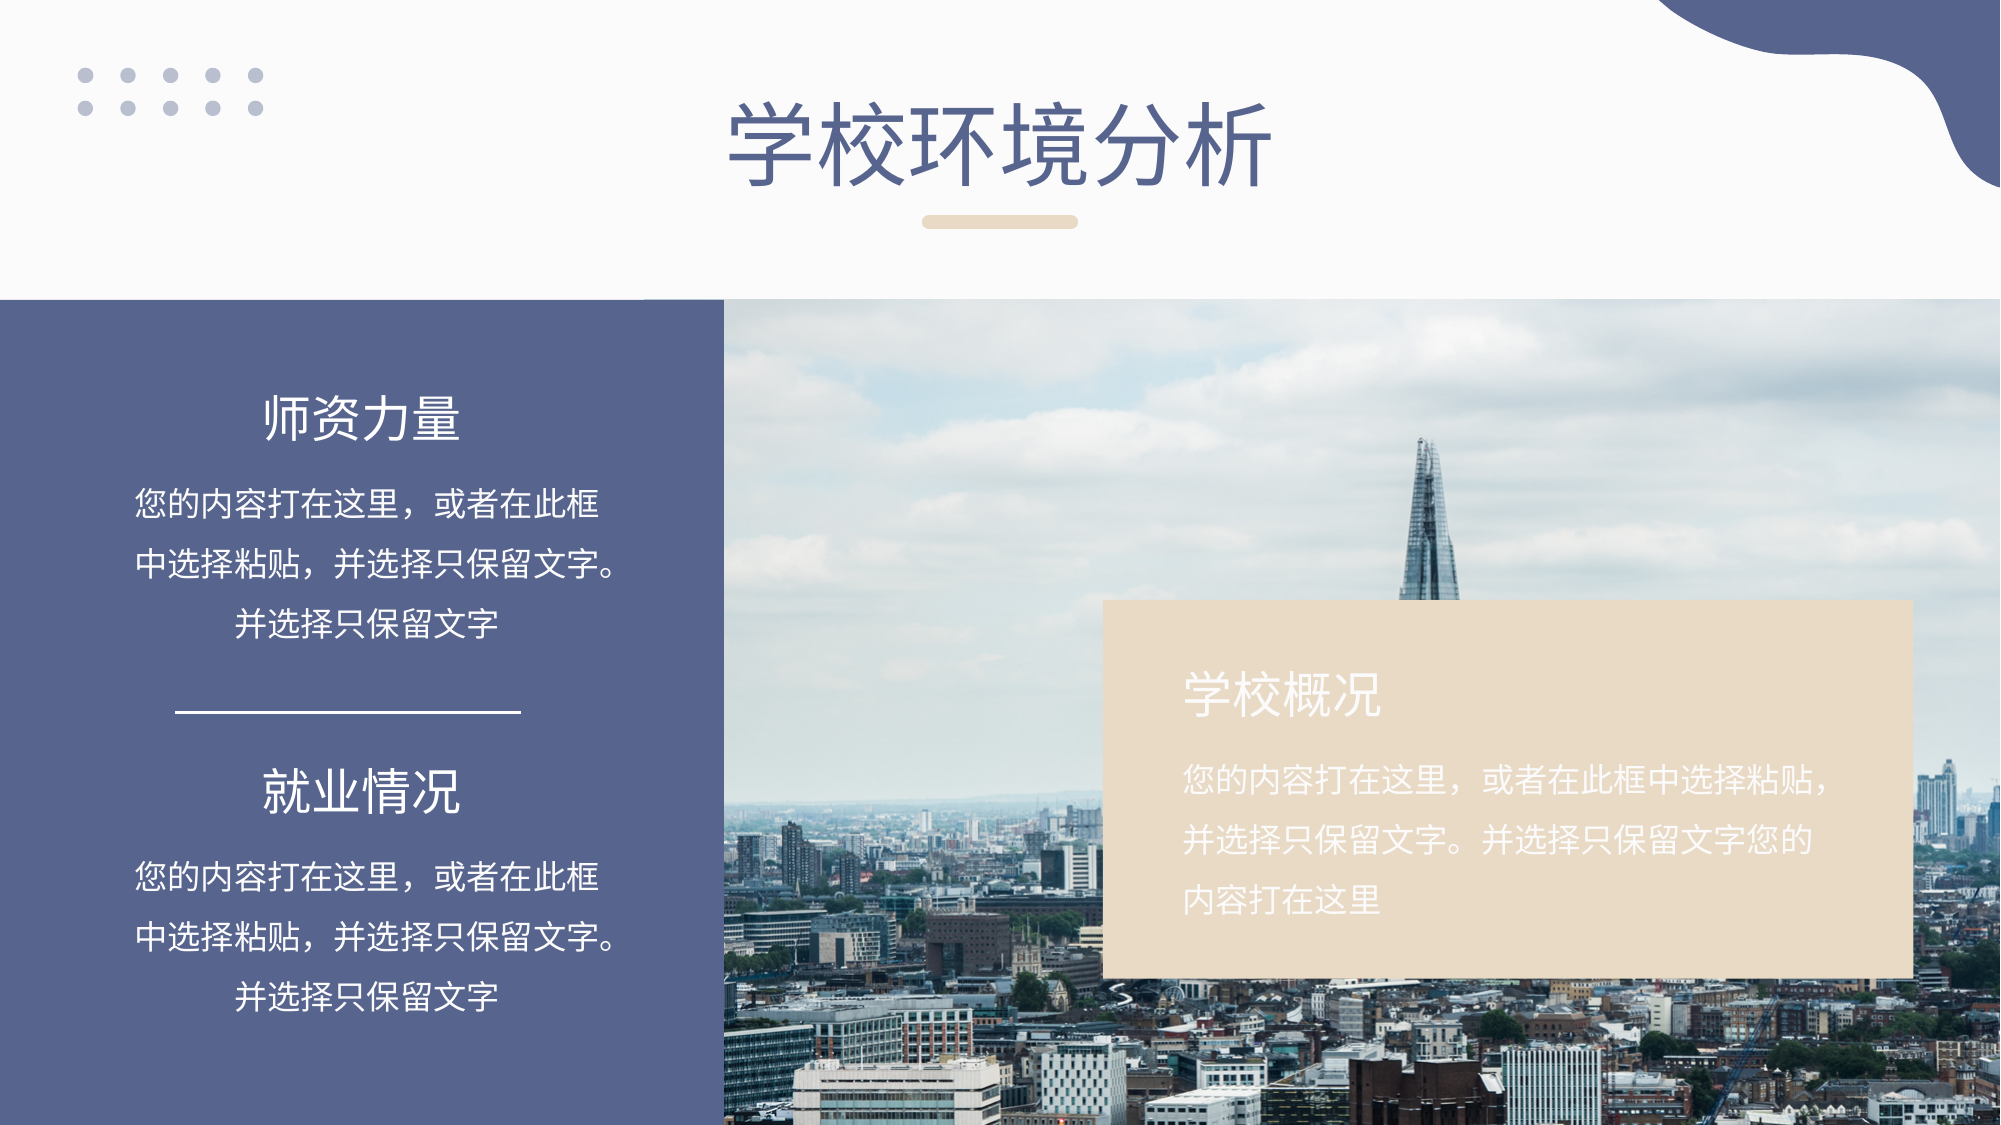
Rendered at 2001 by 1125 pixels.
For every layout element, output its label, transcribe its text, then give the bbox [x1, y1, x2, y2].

text_box 学校环境分析 [709, 80, 1291, 206]
text_box [1102, 599, 1914, 980]
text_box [117, 380, 617, 646]
text_box [0, 299, 725, 1125]
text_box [1167, 656, 1850, 922]
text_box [117, 753, 617, 1019]
text_box [725, 299, 2000, 1125]
